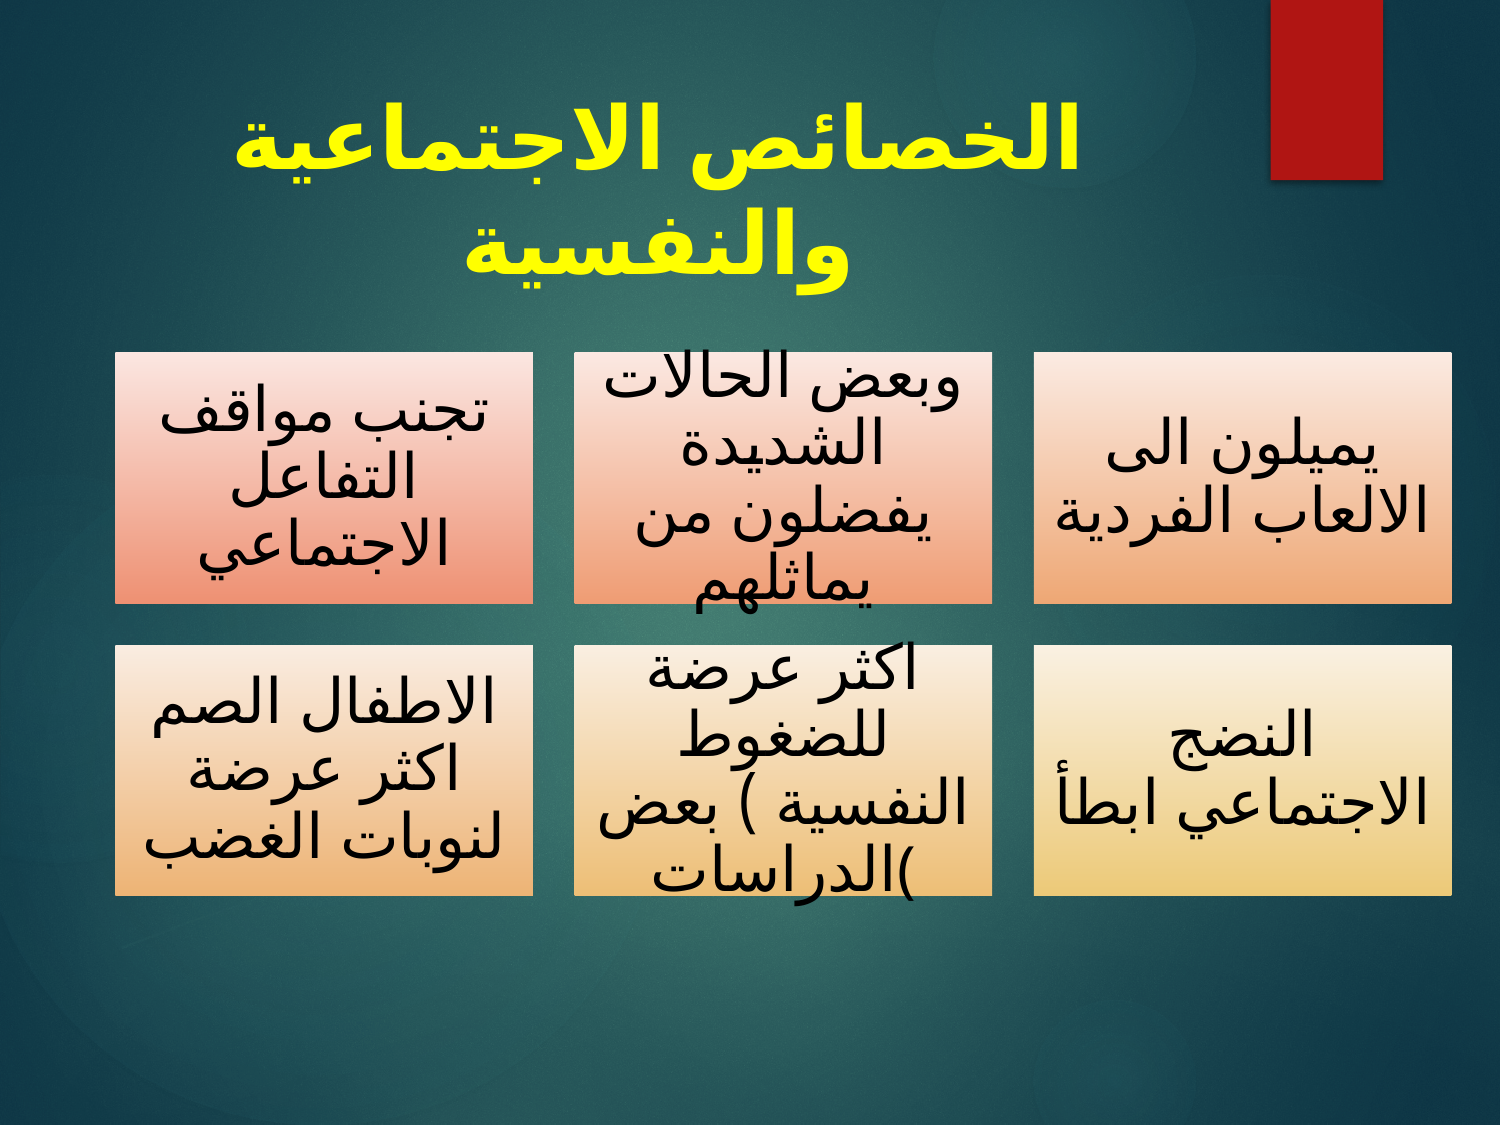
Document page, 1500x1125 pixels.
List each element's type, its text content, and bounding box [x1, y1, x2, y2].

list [115, 223, 1452, 1026]
title الخصائص الاجتماعية والنفسية [79, 74, 1237, 304]
